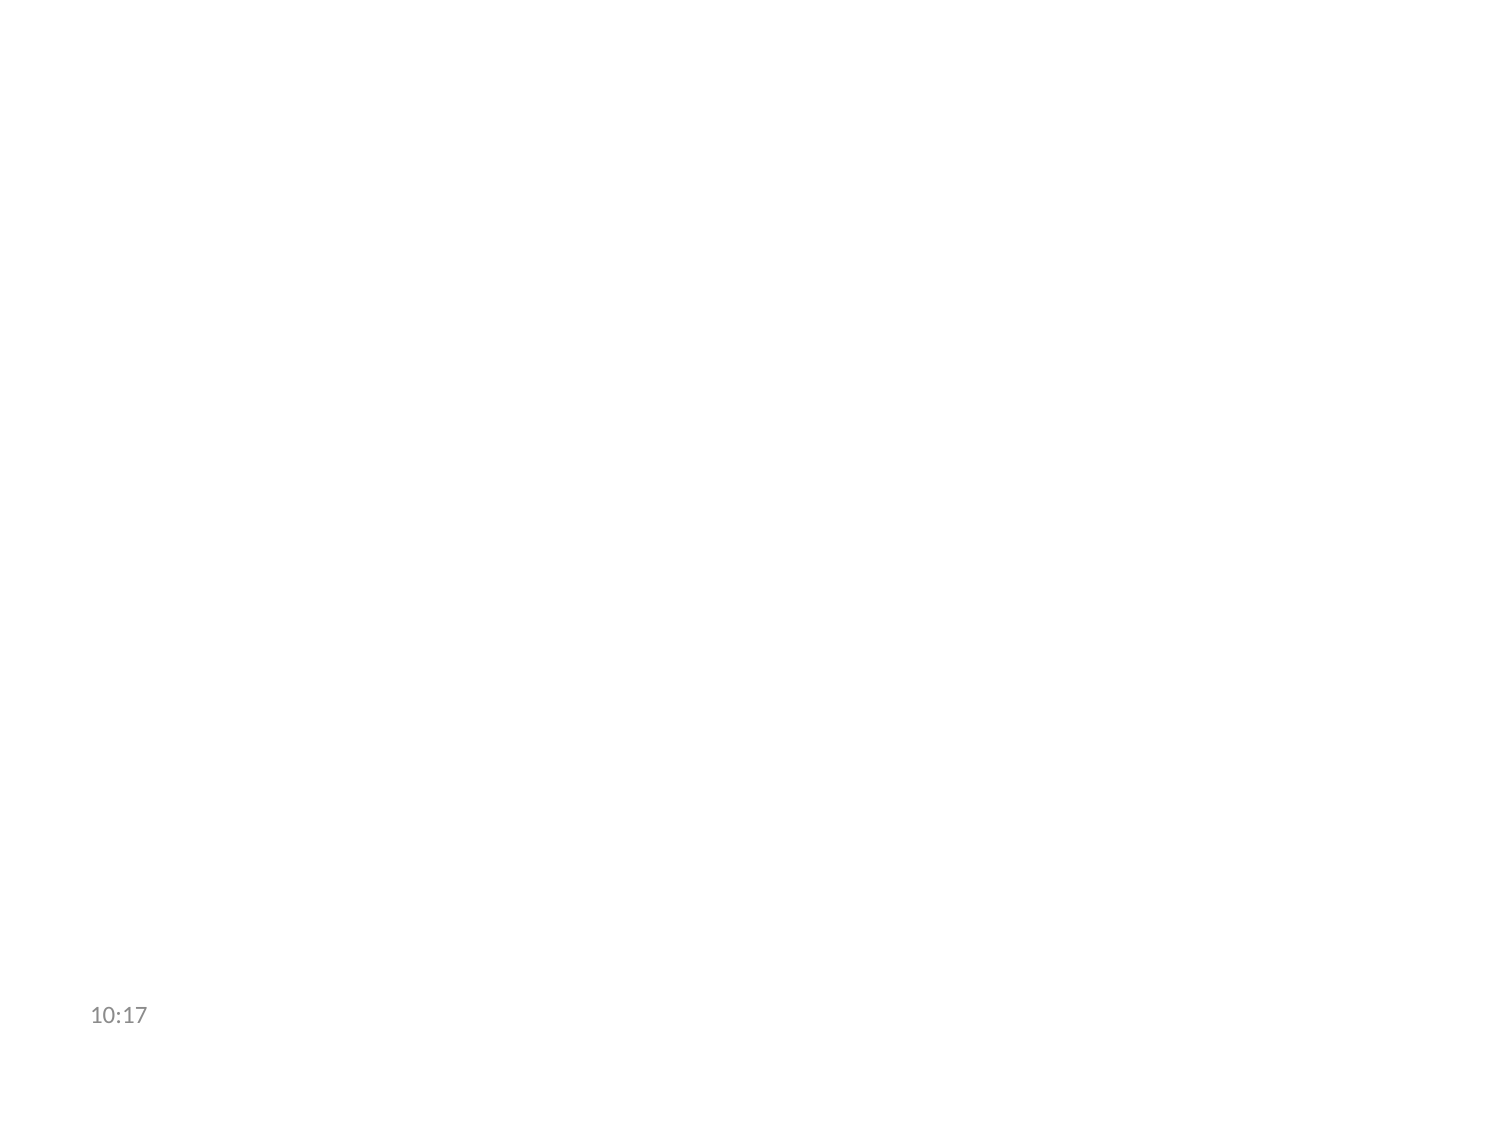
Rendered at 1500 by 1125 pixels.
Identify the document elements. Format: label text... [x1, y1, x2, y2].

text_box 15:35 [75, 983, 425, 1044]
